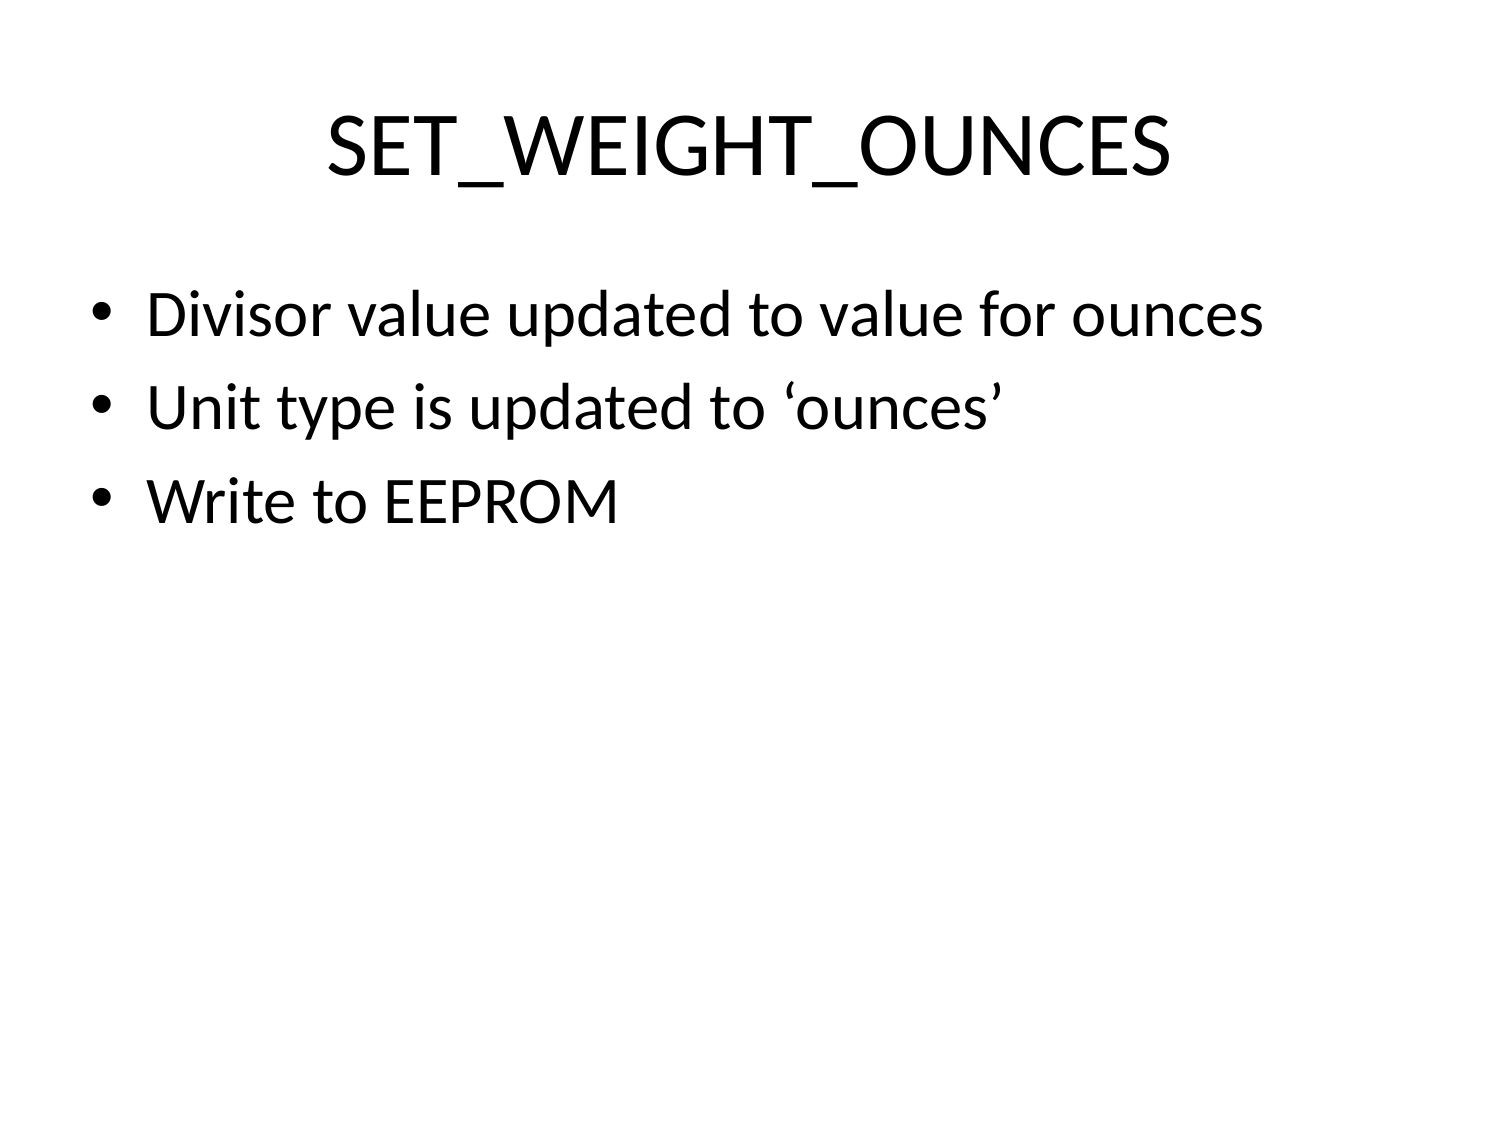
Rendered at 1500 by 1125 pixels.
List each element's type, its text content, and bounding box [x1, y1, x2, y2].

title SET_WEIGHT_OUNCES [75, 45, 1425, 233]
list Divisor value updated to value for ounces Unit type is updated to ‘ounces’ Write to EEPROM [75, 262, 1425, 1005]
